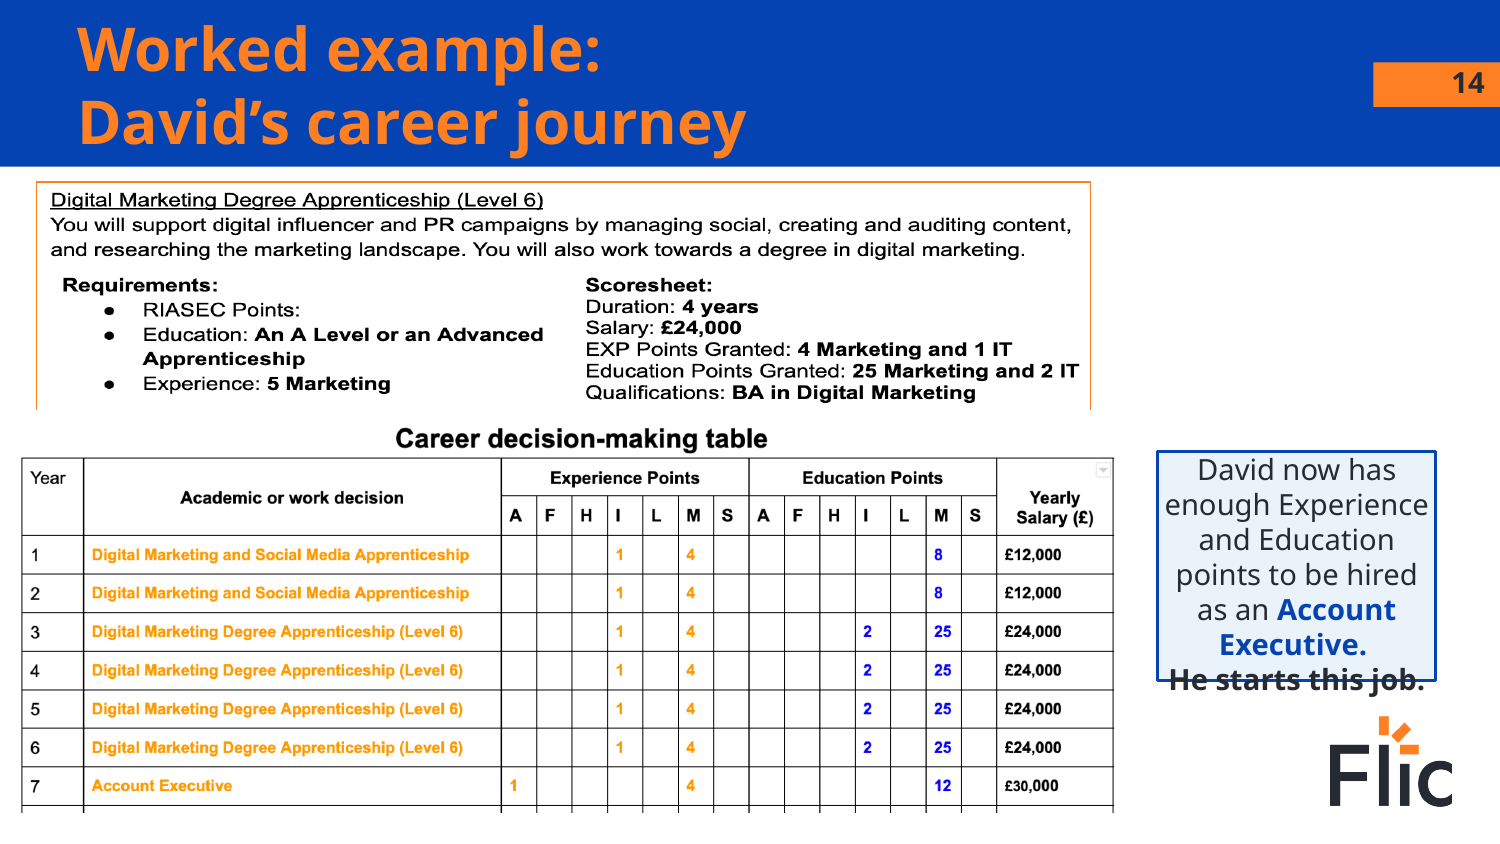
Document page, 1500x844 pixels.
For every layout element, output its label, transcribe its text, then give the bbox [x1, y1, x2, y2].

picture [12, 182, 1121, 813]
text_box David now has enough Experience and Education points to be hired as an Account Executive. He starts this job. [1157, 451, 1436, 681]
title Worked example: David’s career journey [62, 41, 998, 127]
slide_number 14 [1410, 49, 1500, 115]
picture [1330, 716, 1452, 807]
